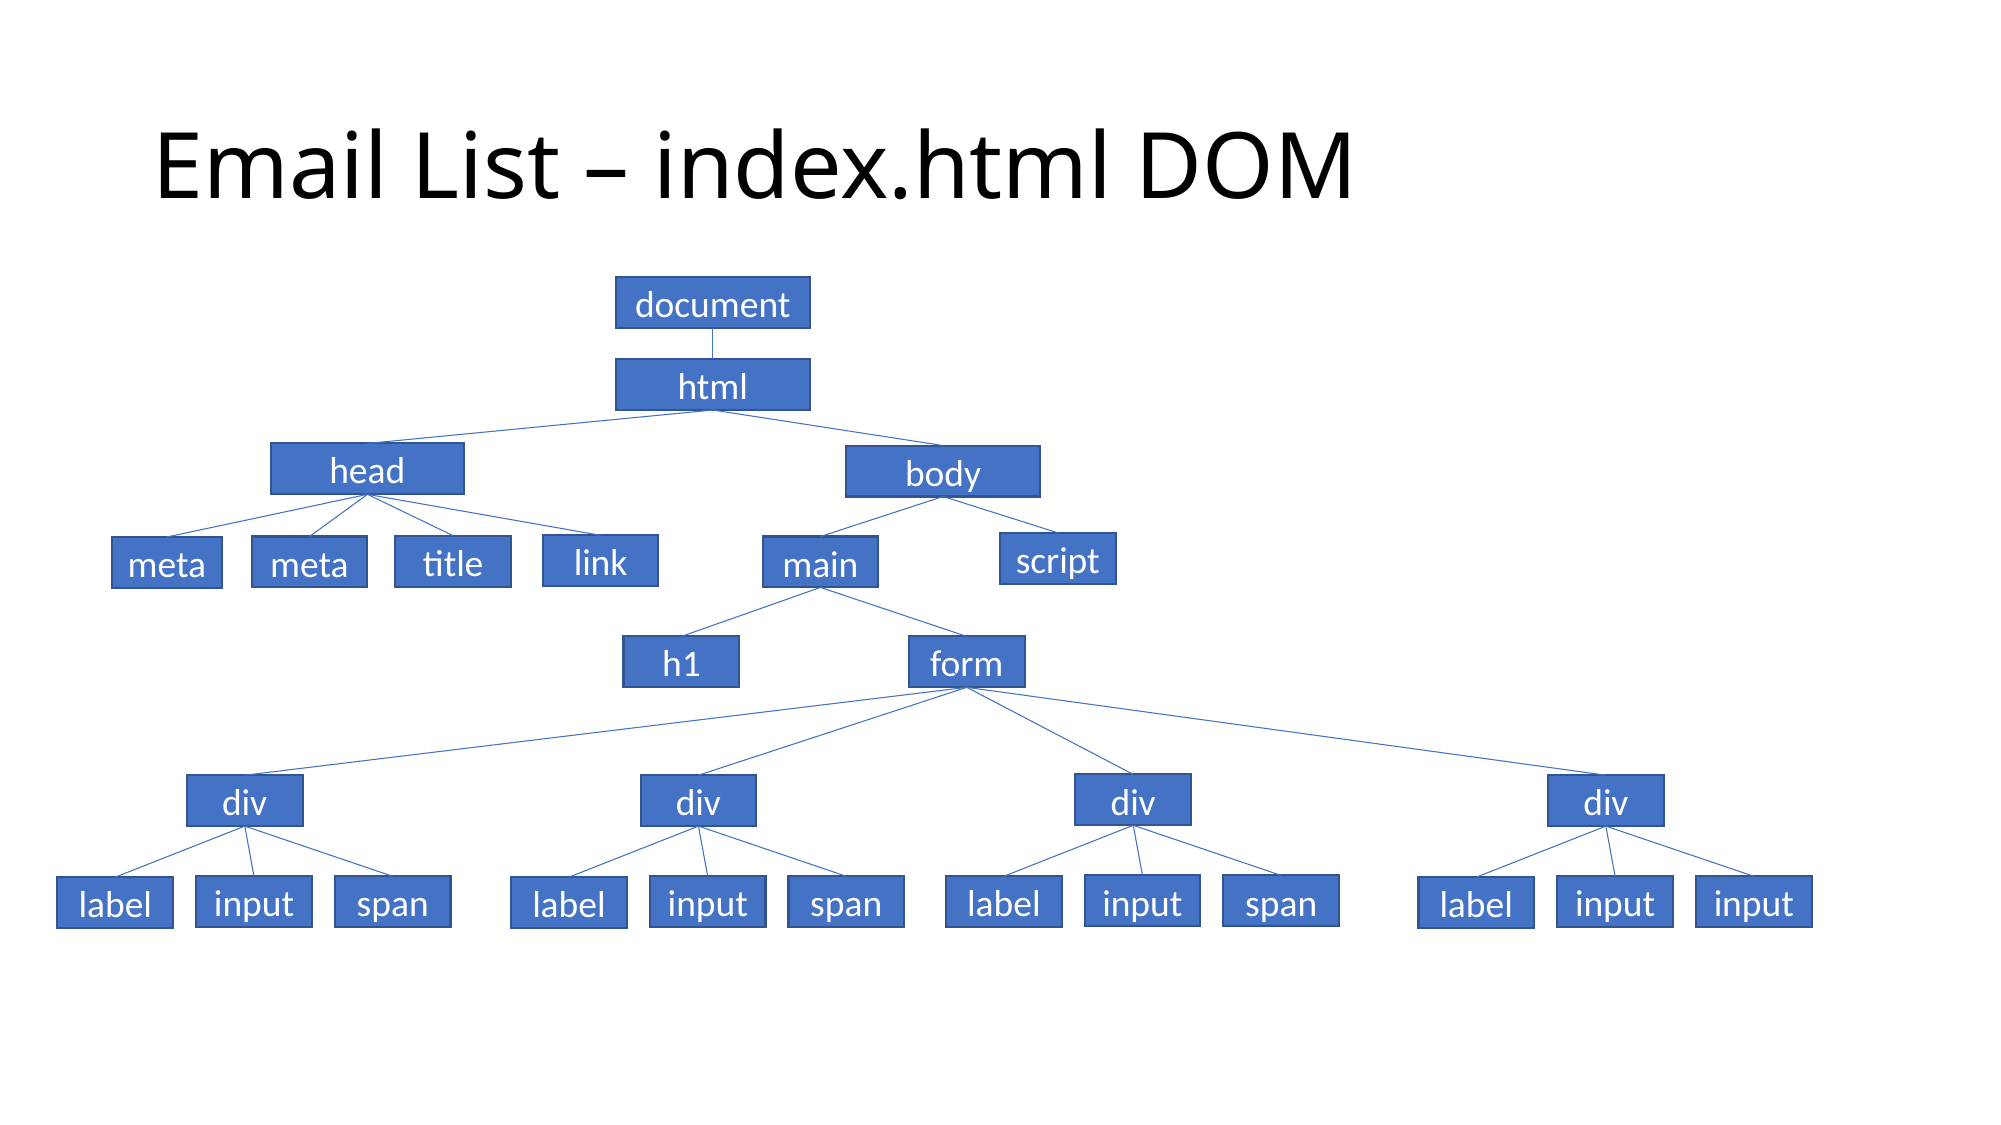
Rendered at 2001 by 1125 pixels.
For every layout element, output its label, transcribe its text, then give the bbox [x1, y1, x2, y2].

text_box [57, 277, 1812, 929]
title Email List – index.html DOM [137, 59, 1863, 278]
